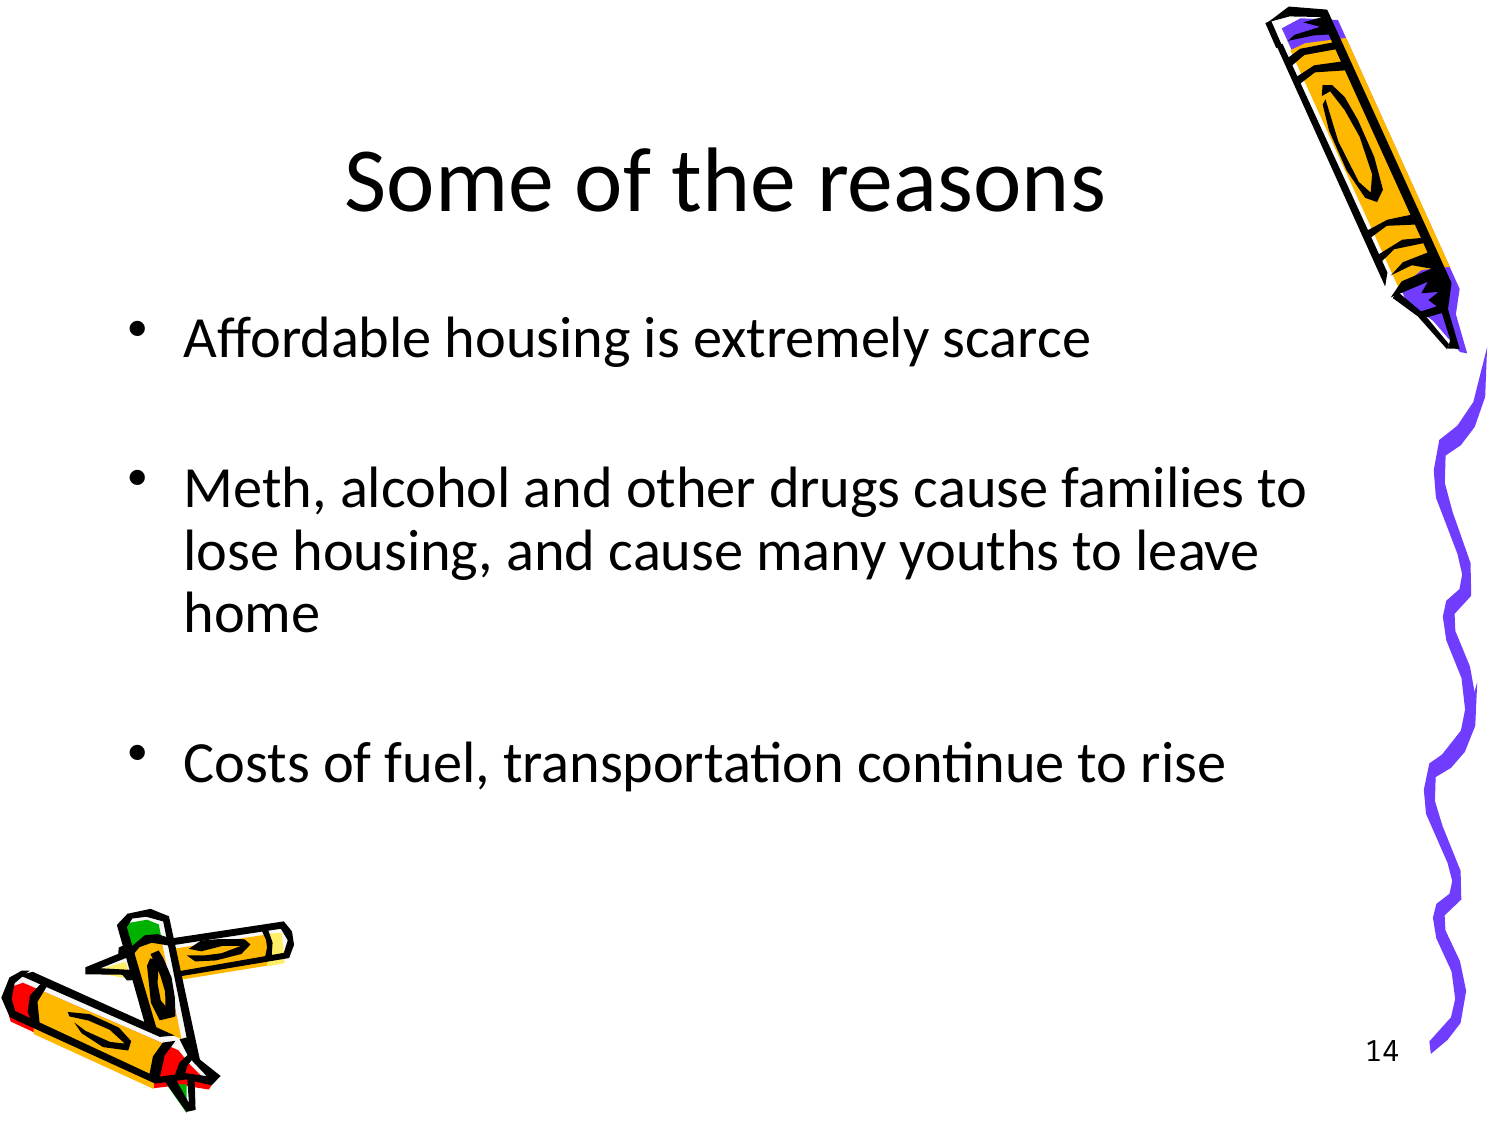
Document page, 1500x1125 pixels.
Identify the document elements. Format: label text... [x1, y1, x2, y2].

title Some of the reasons [162, 0, 1290, 238]
list Affordable housing is extremely scarce Meth, alcohol and other drugs cause families to lose housing, and cause many youths to leave home Costs of fuel, transportation continue to rise [112, 299, 1376, 901]
slide_number 14 [1101, 1024, 1415, 1101]
